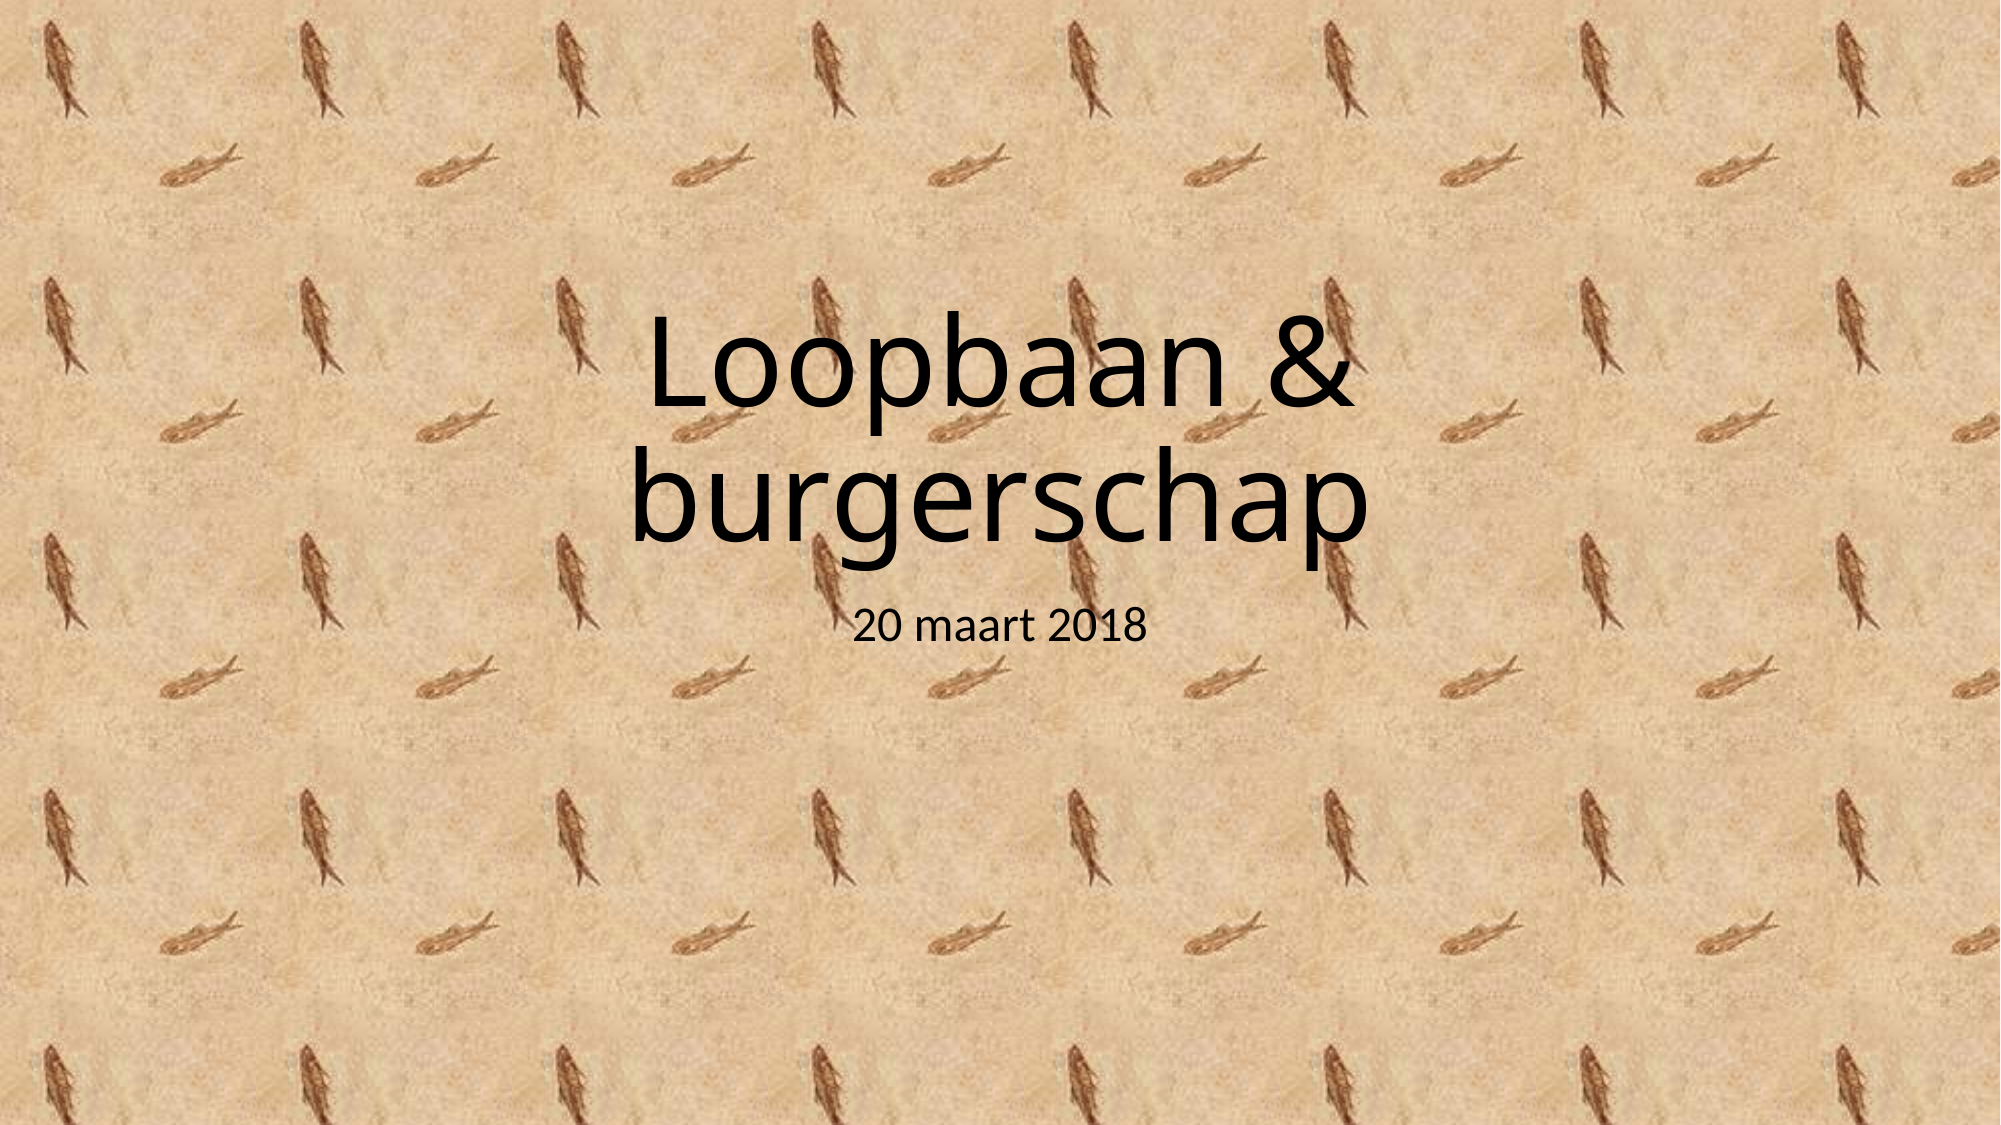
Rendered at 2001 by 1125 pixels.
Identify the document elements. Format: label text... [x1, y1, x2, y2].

subtitle 20 maart 2018 [249, 590, 1750, 863]
title Loopbaan & burgerschap [249, 184, 1750, 576]
picture [0, 0, 2001, 1125]
